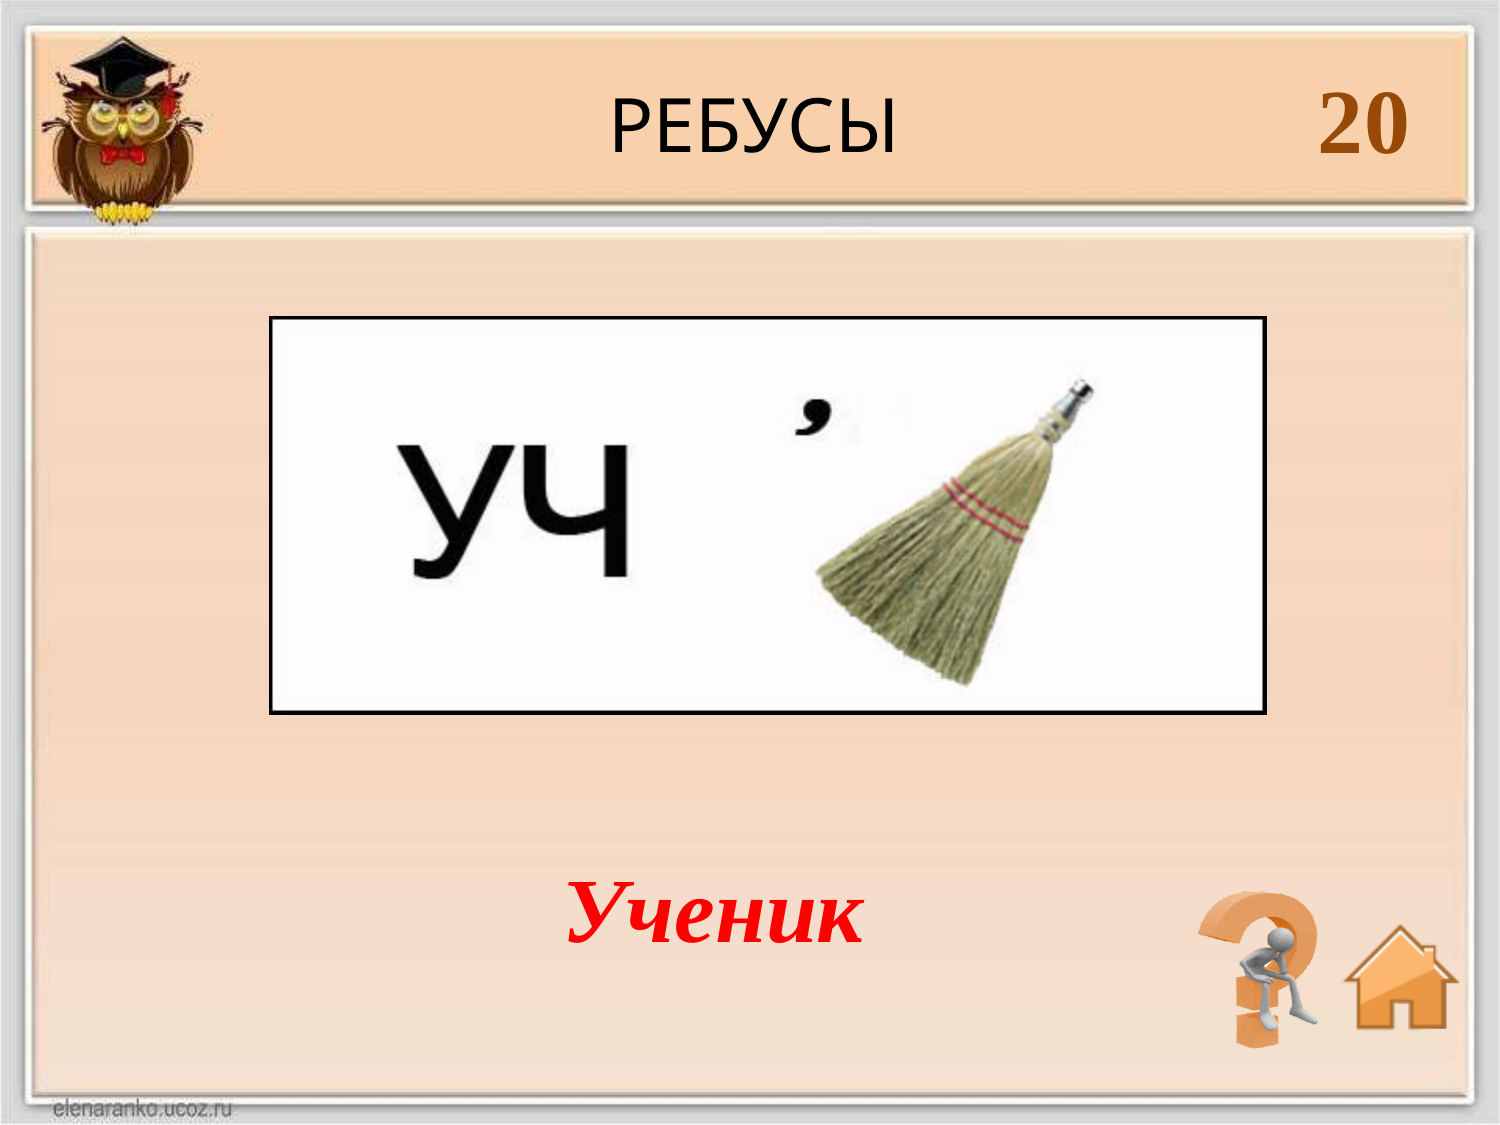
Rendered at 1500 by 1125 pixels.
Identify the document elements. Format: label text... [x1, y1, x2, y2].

text_box РЕБУСЫ [222, 70, 1281, 175]
text_box Ученик [199, 843, 1251, 969]
text_box 20 [1281, 54, 1447, 180]
picture [0, 0, 1500, 1125]
